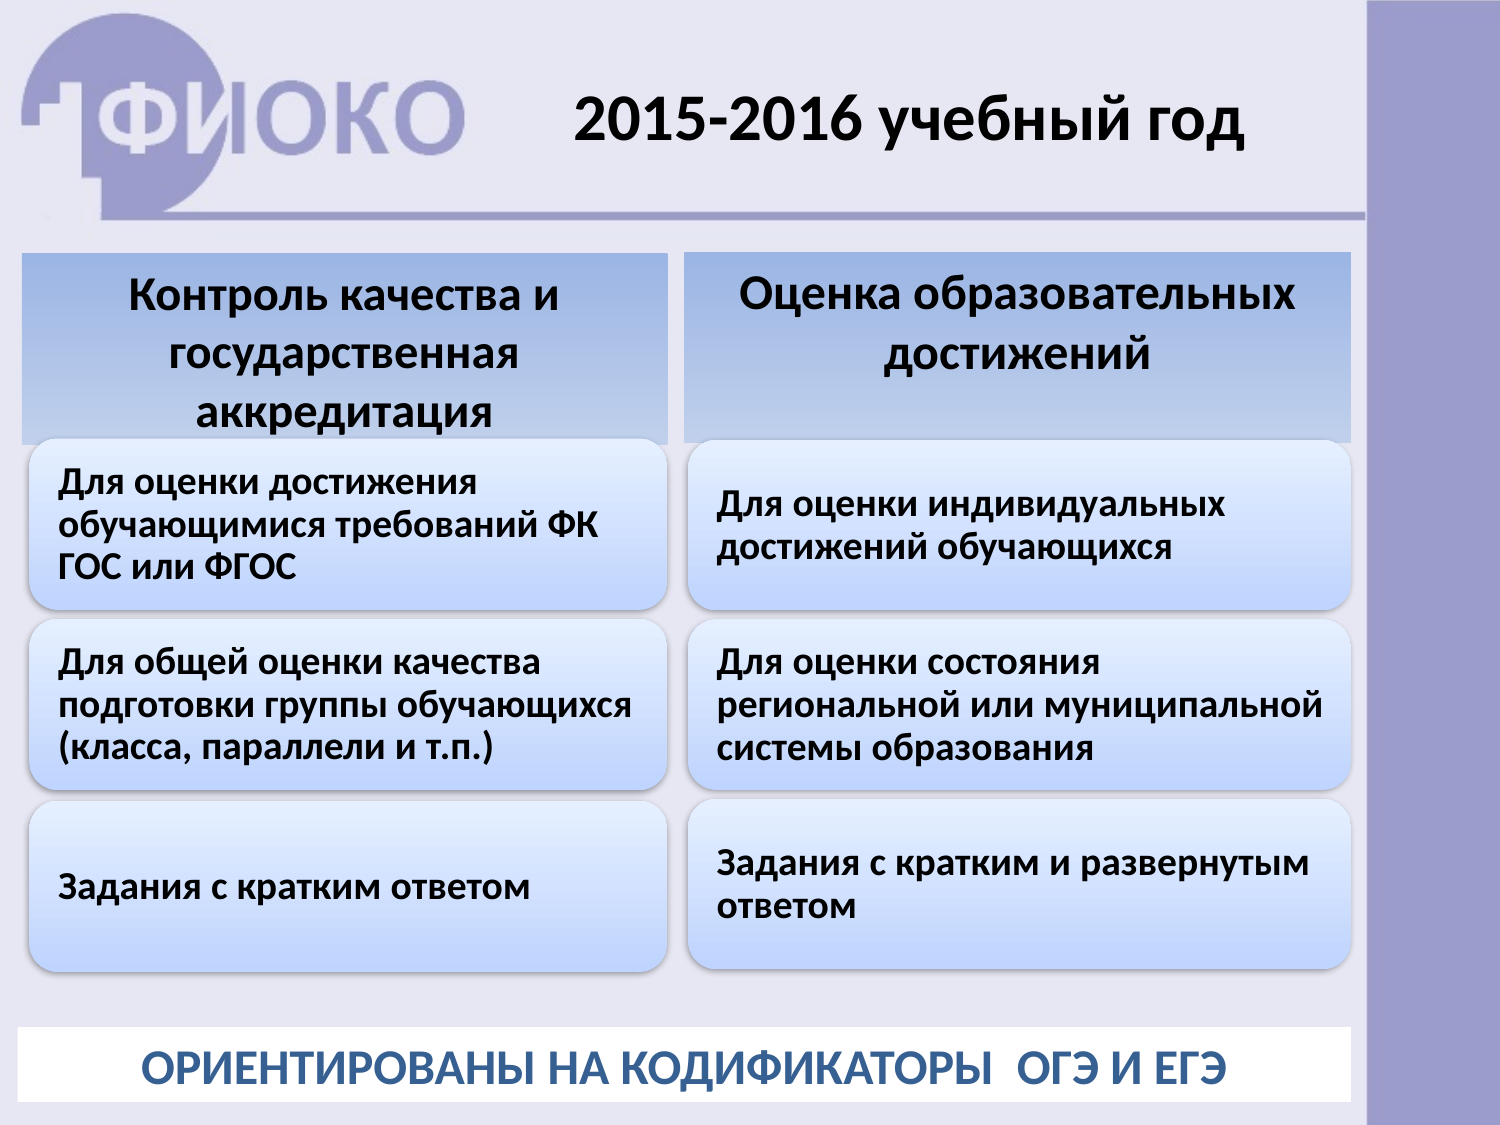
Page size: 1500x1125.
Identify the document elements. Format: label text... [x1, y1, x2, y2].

text_box 2015-2016 учебный год [558, 66, 1317, 161]
list Контроль качества и государственная аккредитация [21, 253, 668, 445]
picture [0, 0, 1500, 1125]
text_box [687, 380, 1352, 1029]
text_box Оценка образовательных достижений [684, 252, 1351, 381]
text_box ОРИЕНТИРОВАНЫ НА КОДИФИКАТОРЫ ОГЭ И ЕГЭ [17, 1027, 1351, 1102]
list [29, 380, 668, 1029]
